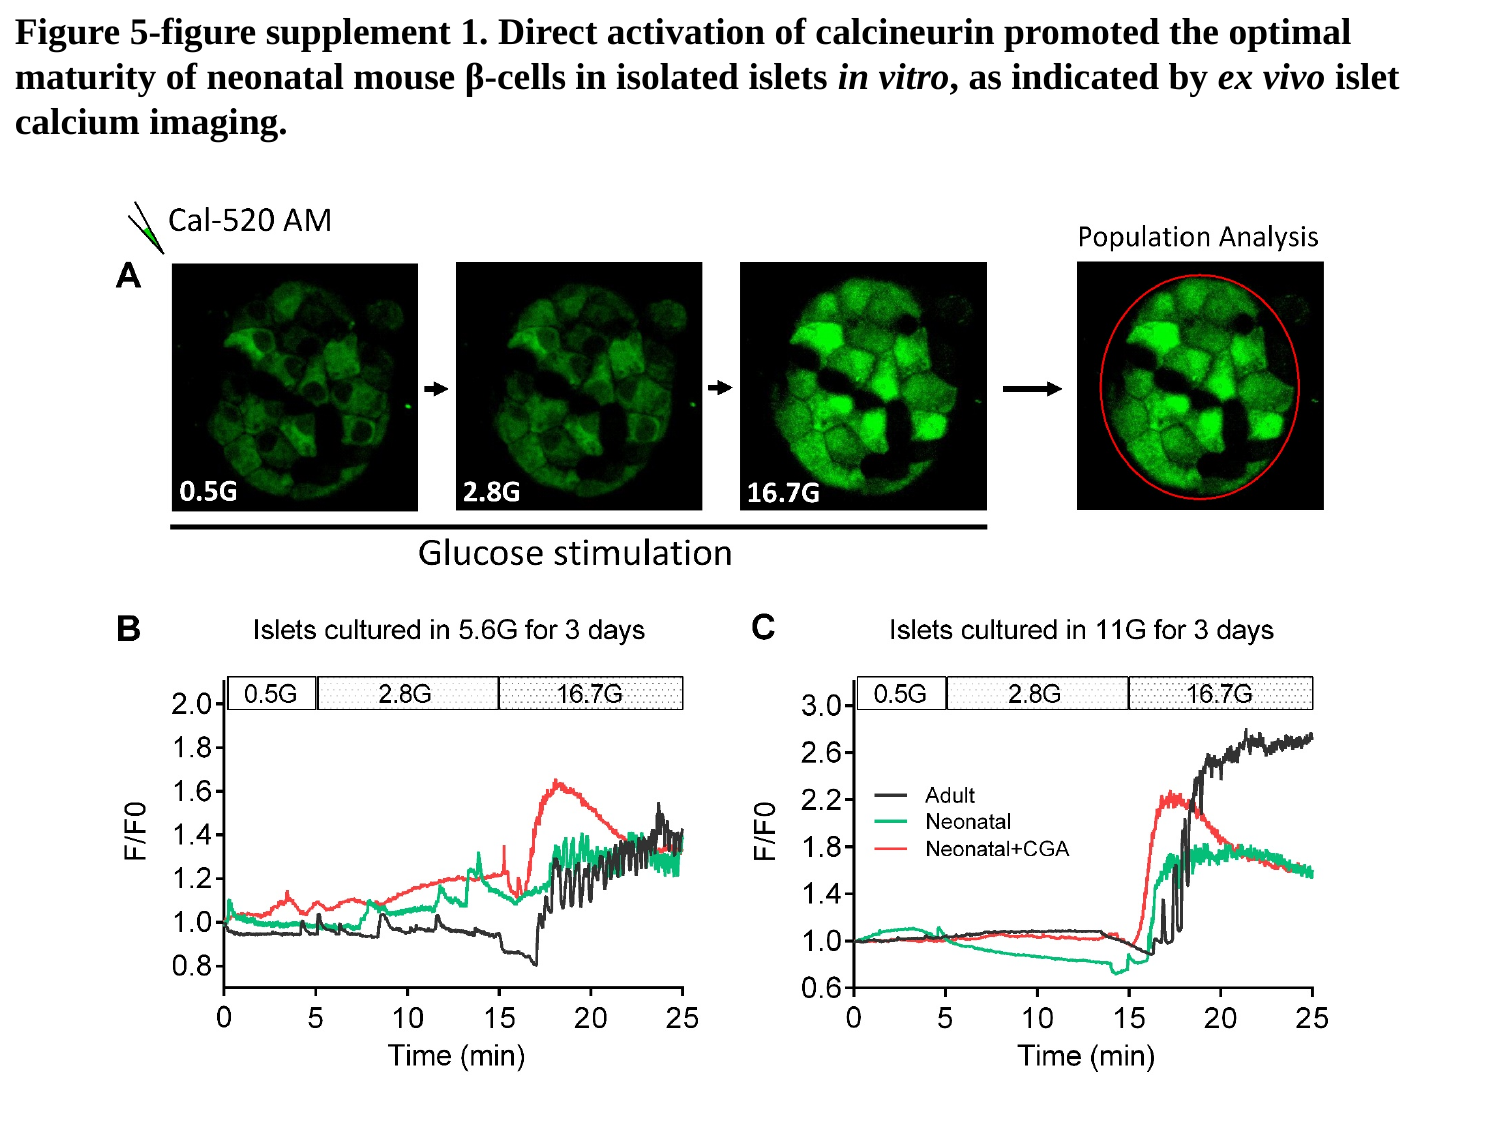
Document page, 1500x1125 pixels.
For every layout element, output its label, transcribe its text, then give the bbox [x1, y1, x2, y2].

picture [79, 169, 1421, 1111]
text_box Figure 5-figure supplement 1. Direct activation of calcineurin promoted the optimal maturity of neonatal mouse β-cells in isolated islets in vitro, as indicated by ex vivo islet calcium imaging. [0, 0, 1500, 150]
